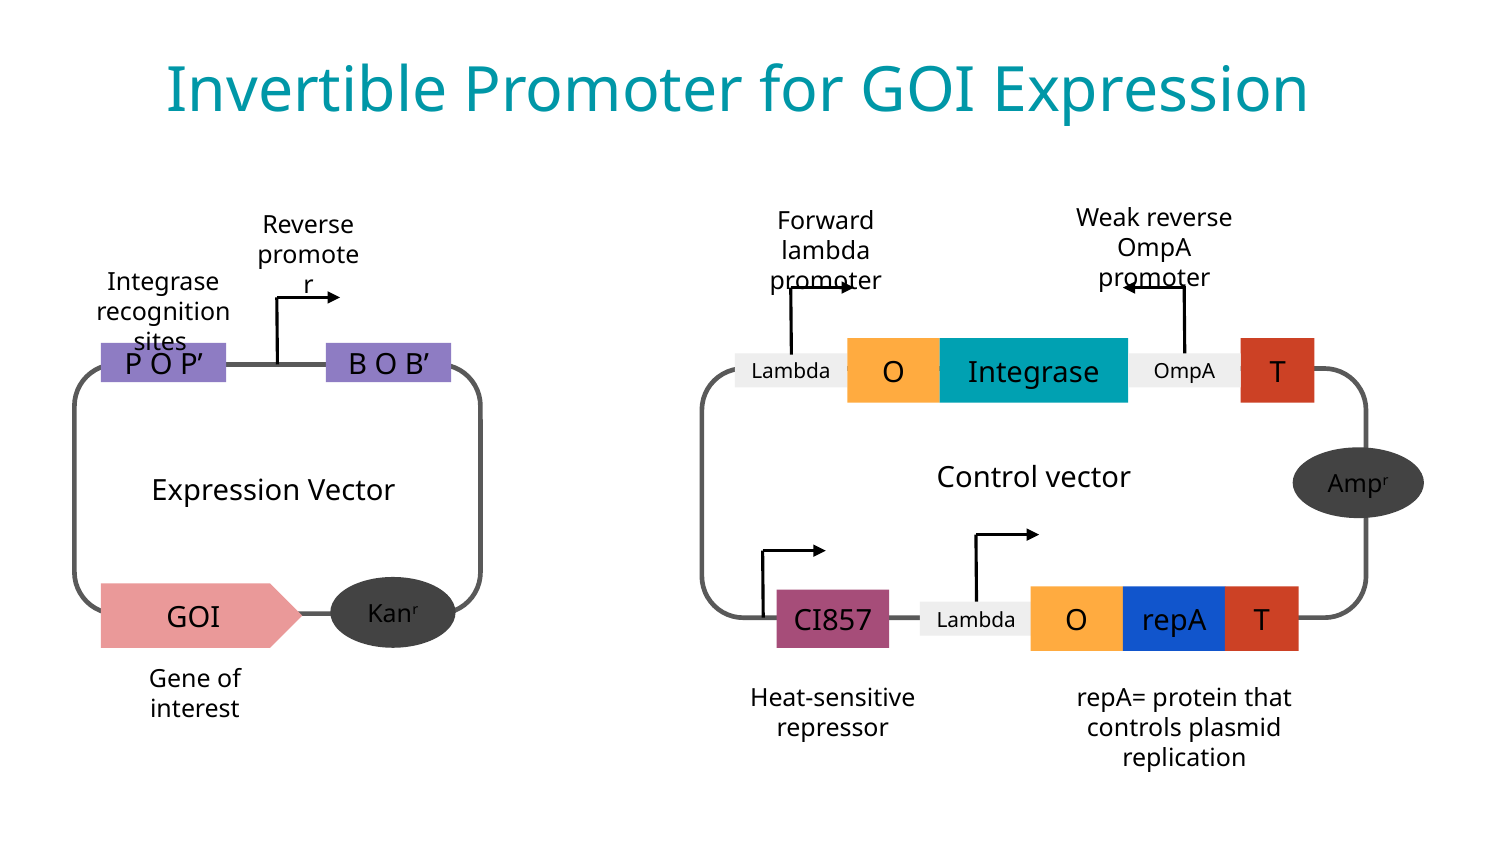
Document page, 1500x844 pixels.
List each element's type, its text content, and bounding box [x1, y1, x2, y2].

text_box Lambda [734, 353, 847, 388]
text_box Ampr [1292, 447, 1424, 519]
text_box OmpA [1128, 353, 1241, 388]
text_box Kanr [330, 576, 456, 648]
text_box Forward lambda promoter [716, 189, 936, 274]
text_box Invertible Promoter for GOI Expression [40, 34, 1438, 129]
text_box Gene of interest [94, 647, 296, 732]
text_box Integrase [939, 338, 1129, 403]
text_box Weak reverse OmpA promoter [1045, 186, 1264, 272]
text_box Integrase recognition sites [54, 250, 273, 345]
text_box repA [1122, 586, 1224, 651]
text_box P O P’ [100, 345, 227, 383]
text_box repA= protein that controls plasmid replication [1036, 666, 1333, 809]
text_box GOI [100, 583, 303, 647]
text_box T [1240, 338, 1315, 403]
text_box Heat-sensitive repressor [730, 666, 936, 751]
text_box T [1224, 586, 1299, 651]
text_box Reverse promoter [238, 194, 378, 279]
text_box CI857 [776, 589, 890, 648]
text_box Expression Vector [74, 364, 481, 614]
text_box O [1030, 586, 1122, 651]
text_box Lambda [919, 601, 1030, 636]
text_box Control vector [701, 368, 1367, 618]
text_box B O B’ [325, 342, 452, 383]
text_box O [847, 338, 939, 403]
